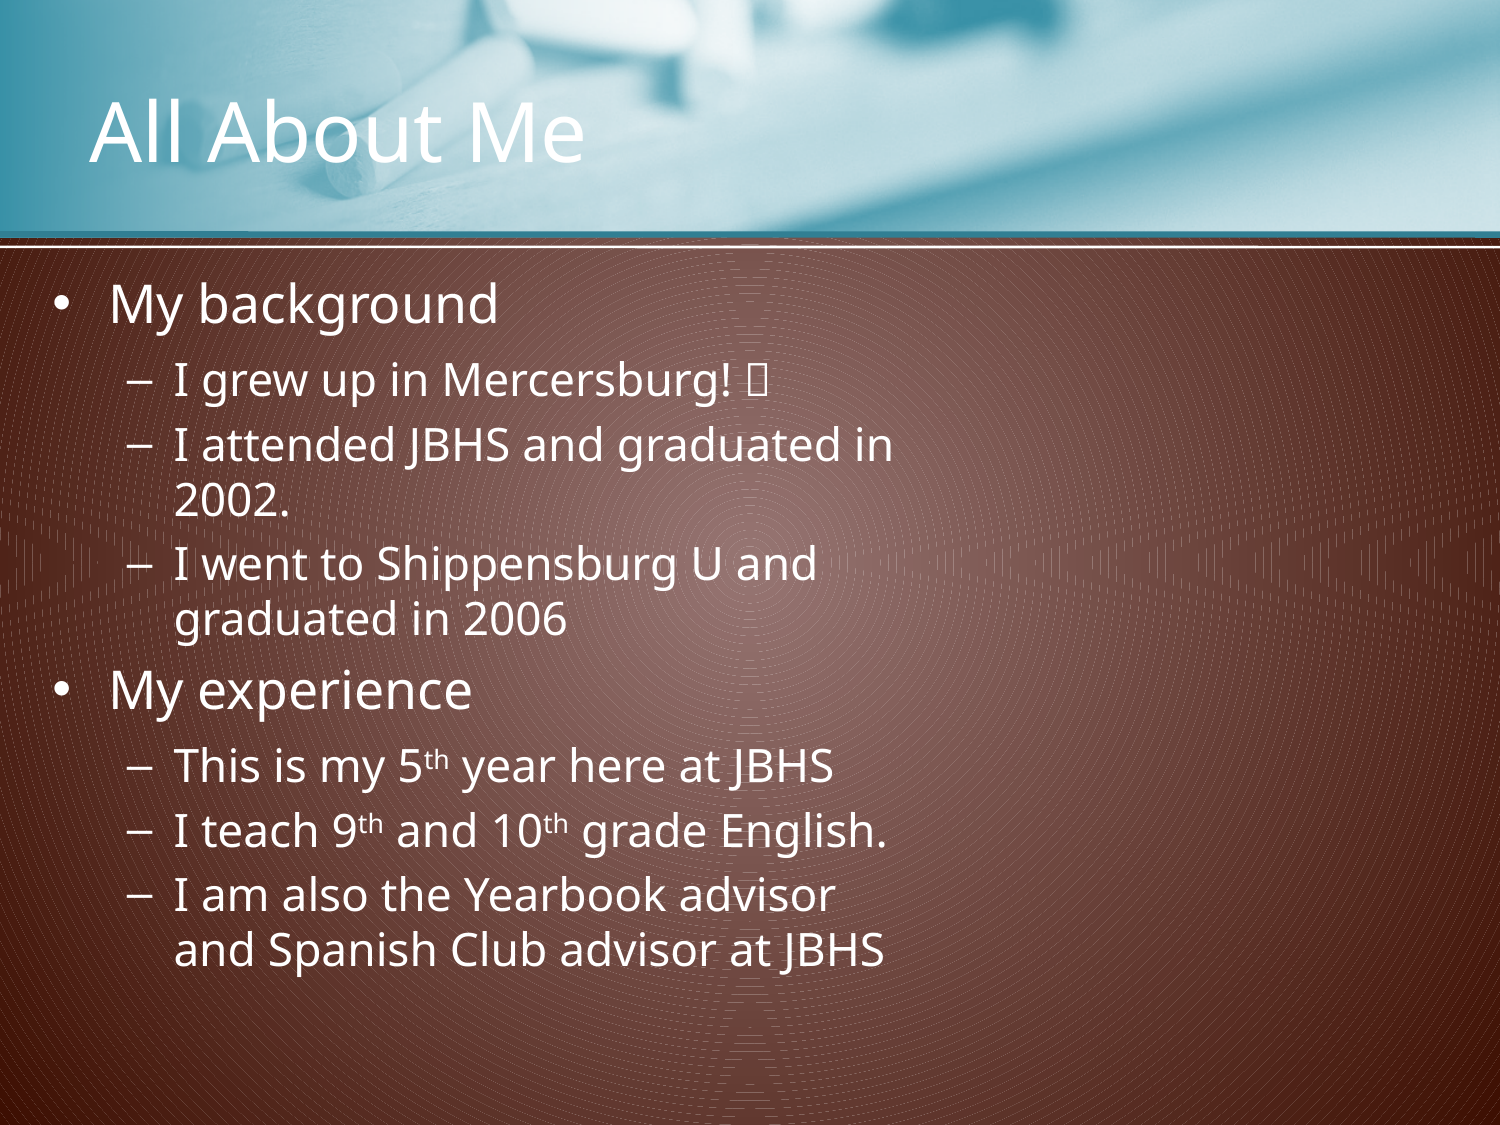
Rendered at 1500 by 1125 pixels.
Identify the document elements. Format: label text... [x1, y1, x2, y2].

title All About Me [75, 24, 1425, 233]
picture [924, 349, 1475, 900]
list My background I grew up in Mercersburg!  I attended JBHS and graduated in 2002. I went to Shippensburg U and graduated in 2006 My experience This is my 5th year here at JBHS I teach 9th and 10th grade English. I am also the Yearbook advisor and Spanish Club advisor at JBHS [37, 262, 913, 1088]
